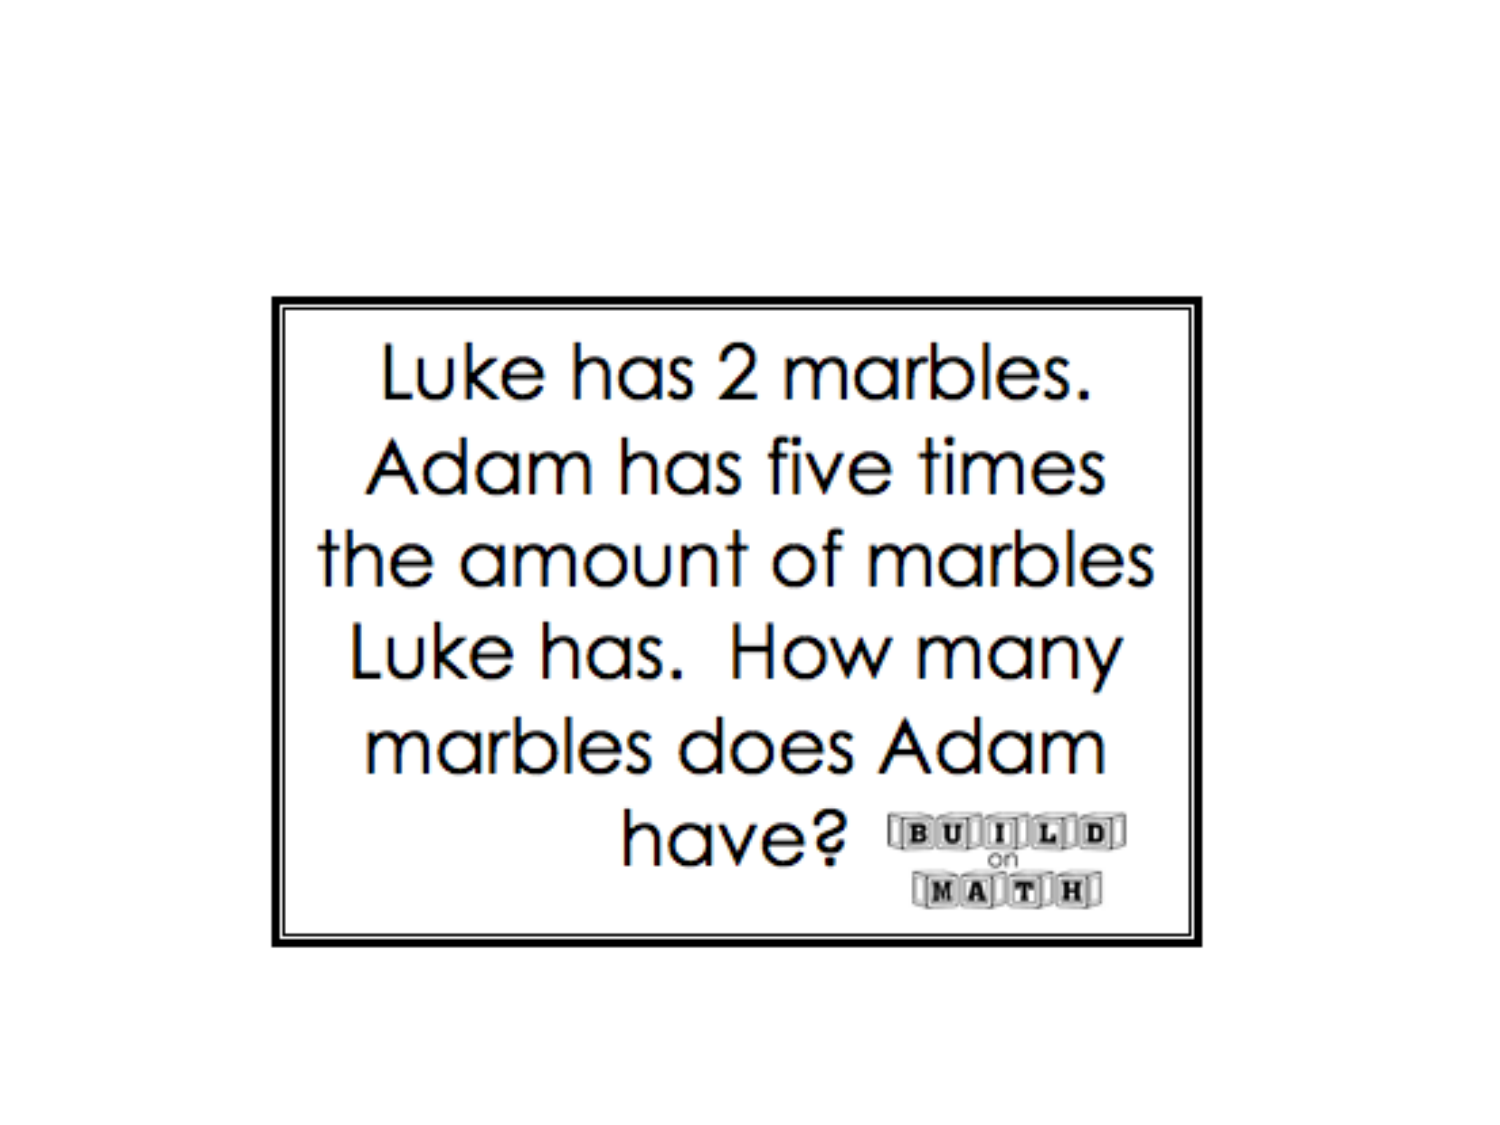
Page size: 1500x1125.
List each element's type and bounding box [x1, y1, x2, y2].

list [74, 262, 1426, 1006]
